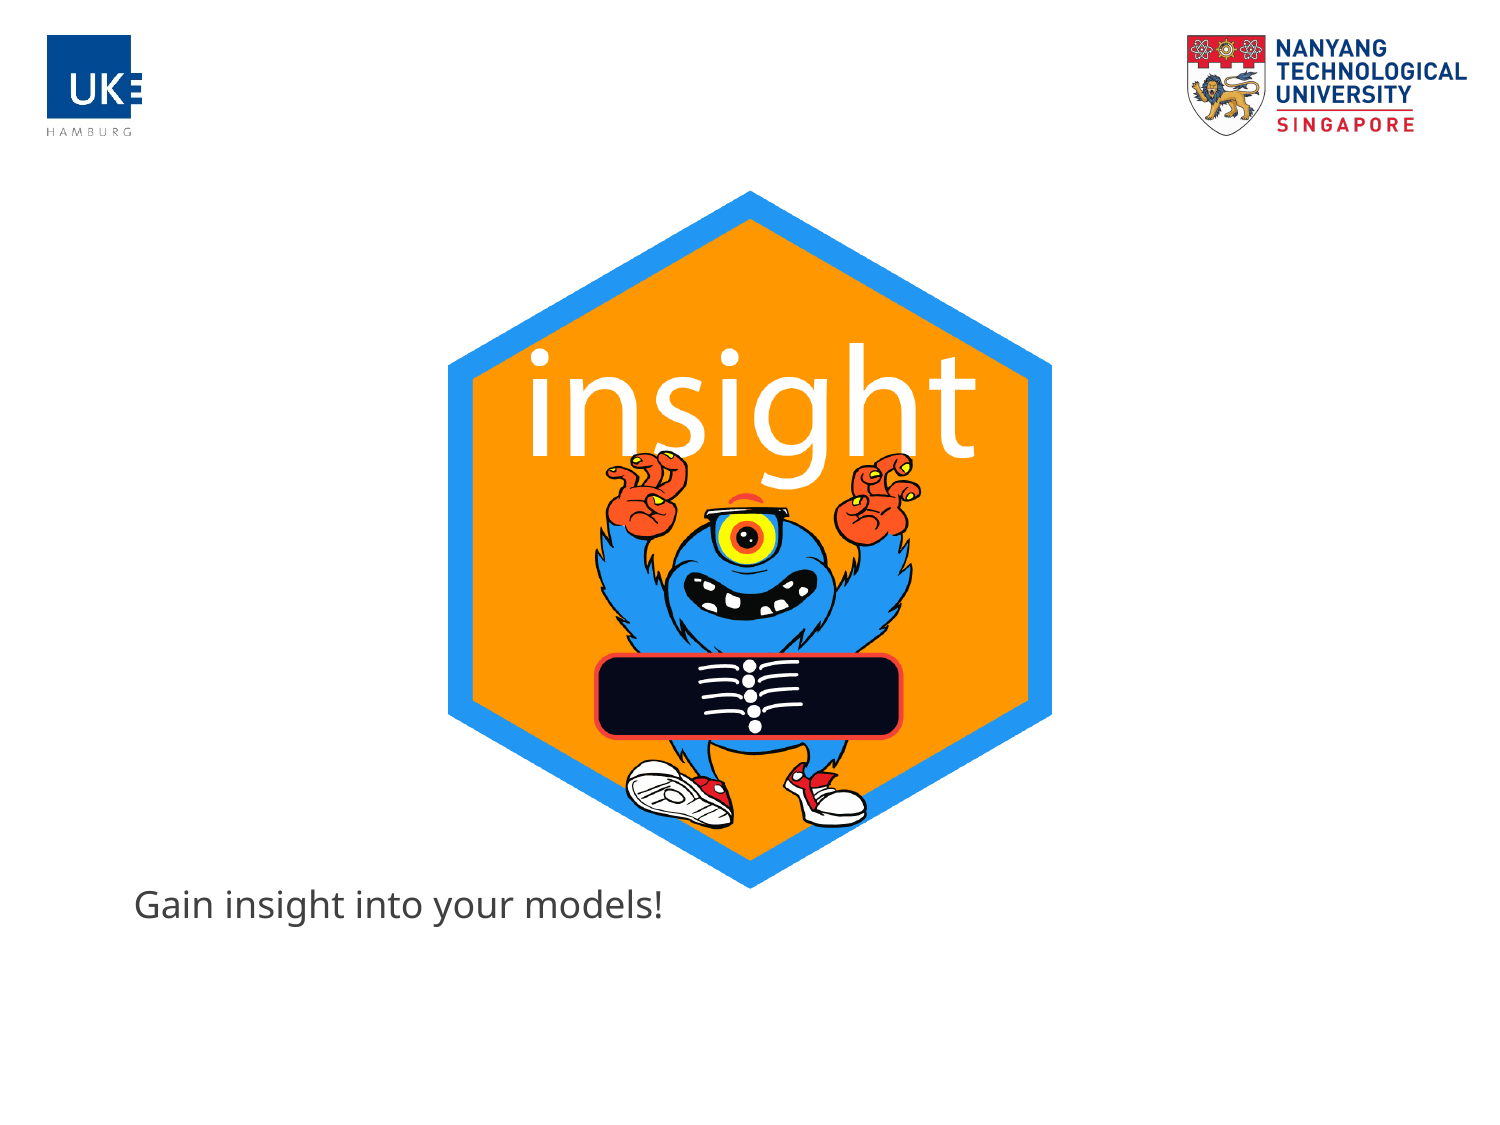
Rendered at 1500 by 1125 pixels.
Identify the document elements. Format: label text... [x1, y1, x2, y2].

list Gain insight into your models! [118, 687, 1394, 934]
picture [1187, 35, 1467, 136]
picture [47, 35, 142, 136]
picture [448, 190, 1052, 889]
